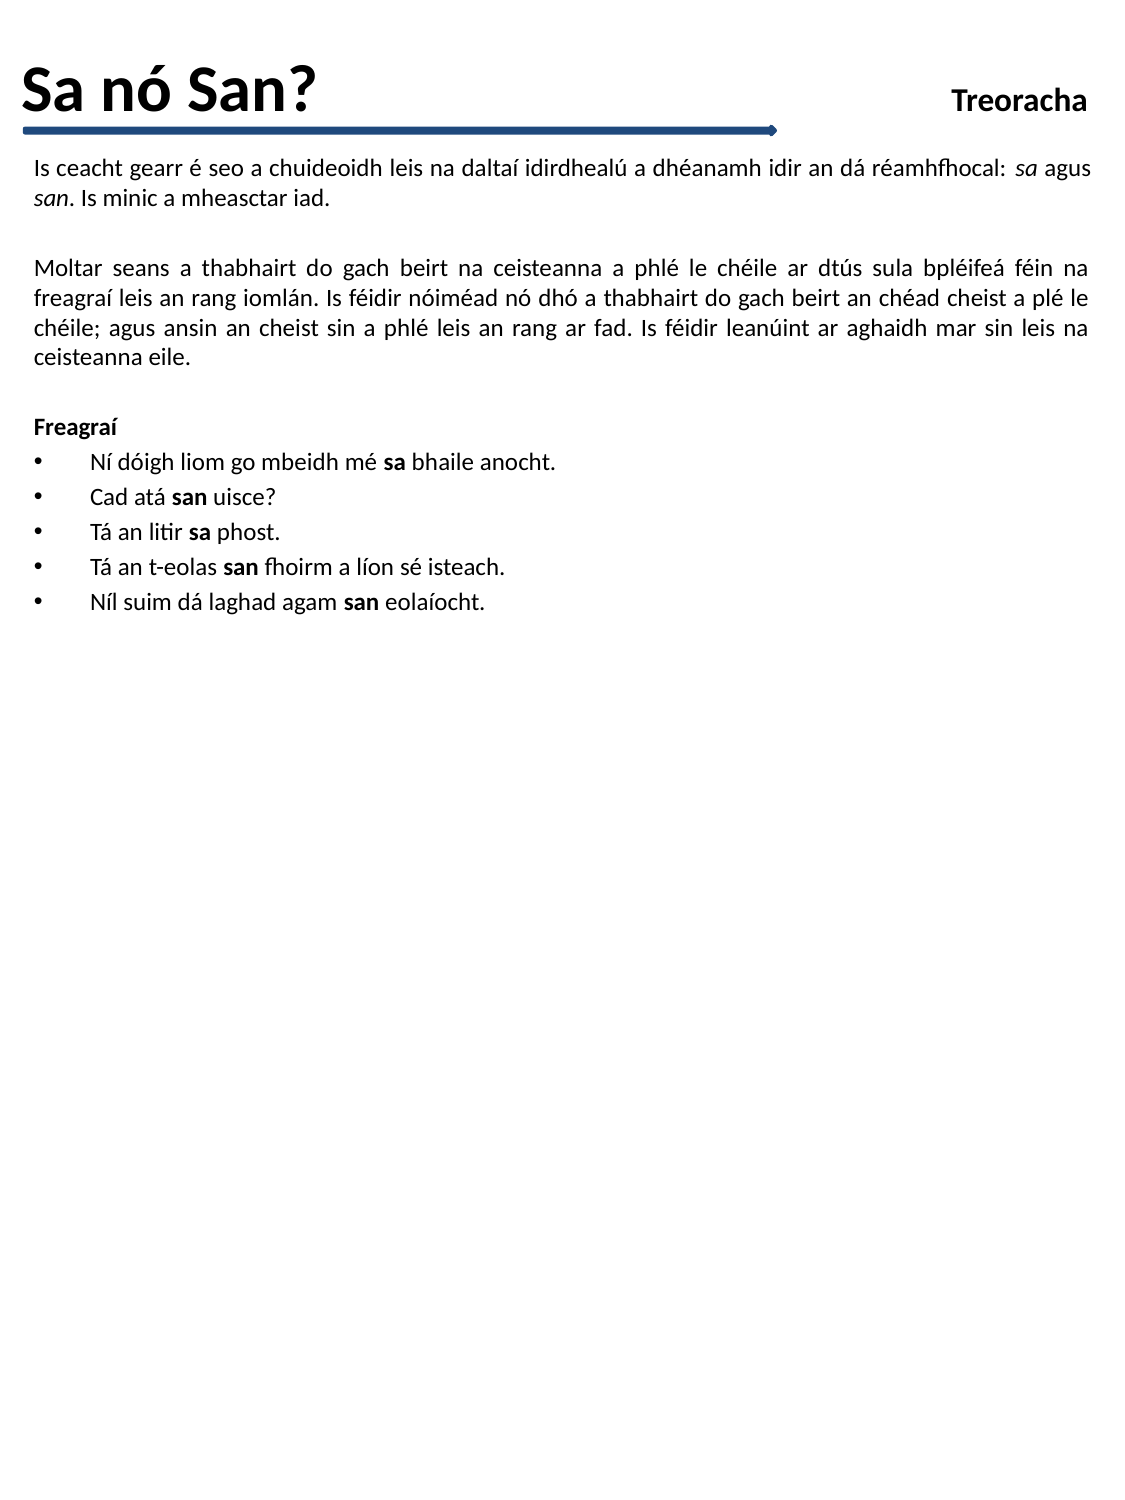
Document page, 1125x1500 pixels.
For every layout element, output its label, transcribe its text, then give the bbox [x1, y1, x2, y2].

text_box Sa nó San? Treoracha [6, 24, 1107, 144]
subtitle Is ceacht gearr é seo a chuideoidh leis na daltaí idirdhealú a dhéanamh idir an dá réamhfhocal: sa agus san. Is minic a mheasctar iad. Moltar seans a thabhairt do gach beirt na ceisteanna a phlé le chéile ar dtús sula bpléifeá féin na freagraí leis an rang iomlán. Is féidir nóiméad nó dhó a thabhairt do gach beirt an chéad cheist a plé le chéile; agus ansin an cheist sin a phlé leis an rang ar fad. Is féidir leanúint ar aghaidh mar sin leis na ceisteanna eile. Freagraí Ní dóigh liom go mbeidh mé sa bhaile anocht. Cad atá san uisce? Tá an litir sa phost. Tá an t-eolas san fhoirm a líon sé isteach. Níl suim dá laghad agam san eolaíocht. [18, 144, 1107, 1469]
